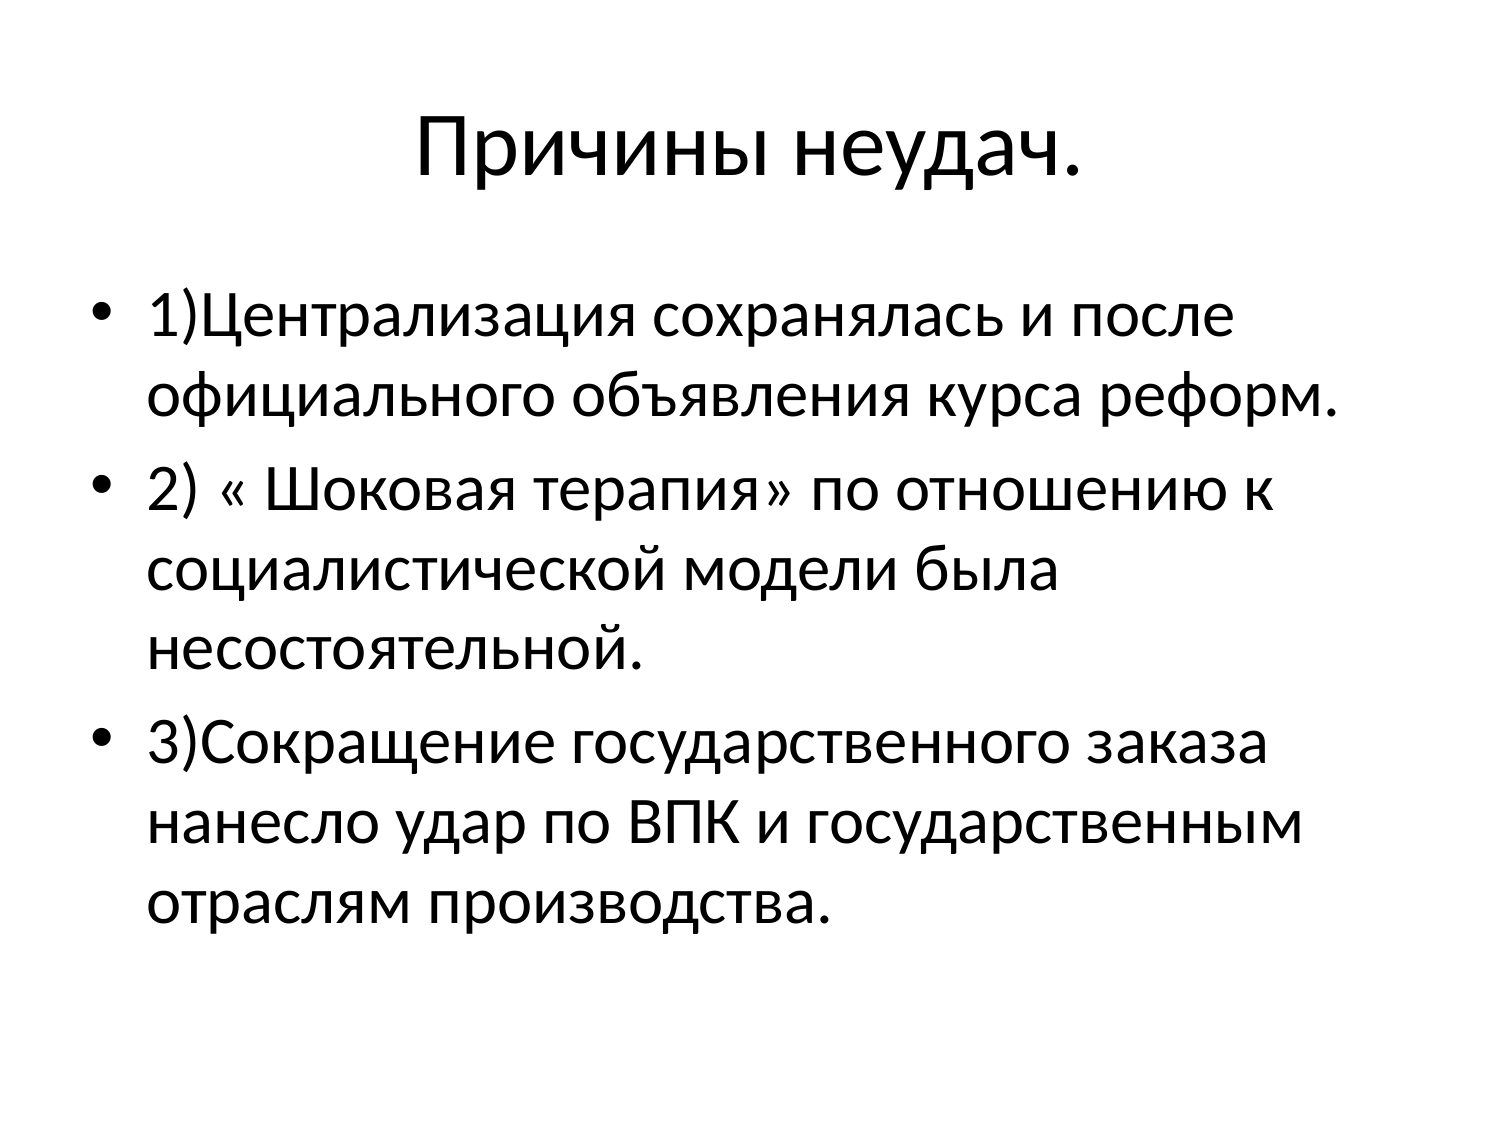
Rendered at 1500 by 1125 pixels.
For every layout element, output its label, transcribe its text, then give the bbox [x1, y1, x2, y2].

list 1)Централизация сохранялась и после официального объявления курса реформ. 2) « Шоковая терапия» по отношению к социалистической модели была несостоятельной. 3)Сокращение государственного заказа нанесло удар по ВПК и государственным отраслям производства. [75, 262, 1425, 1005]
title Причины неудач. [75, 45, 1425, 233]
